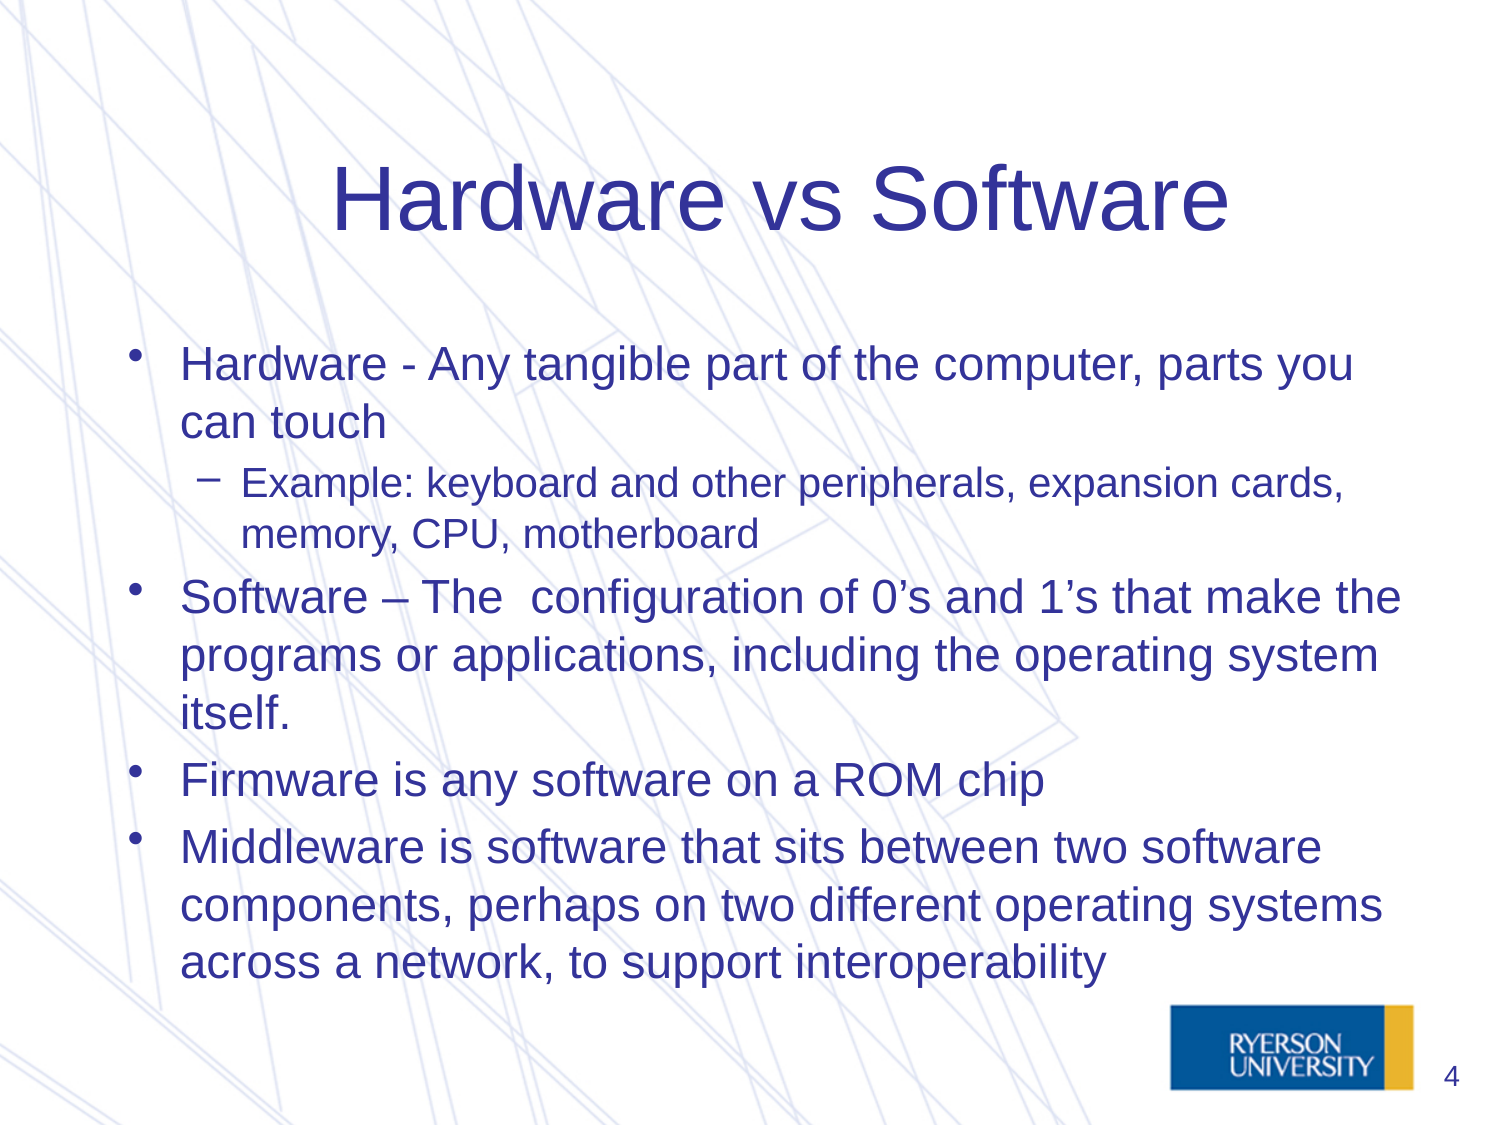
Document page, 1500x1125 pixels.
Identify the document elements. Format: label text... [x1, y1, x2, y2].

picture [0, 0, 1500, 1125]
slide_number 4 [1399, 1049, 1476, 1113]
title Hardware vs Software [112, 99, 1451, 288]
list Hardware - Any tangible part of the computer, parts you can touch Example: keyboard and other peripherals, expansion cards, memory, CPU, motherboard Software – The configuration of 0’s and 1’s that make the programs or applications, including the operating system itself. Firmware is any software on a ROM chip Middleware is software that sits between two software components, perhaps on two different operating systems across a network, to support interoperability [112, 324, 1451, 1001]
